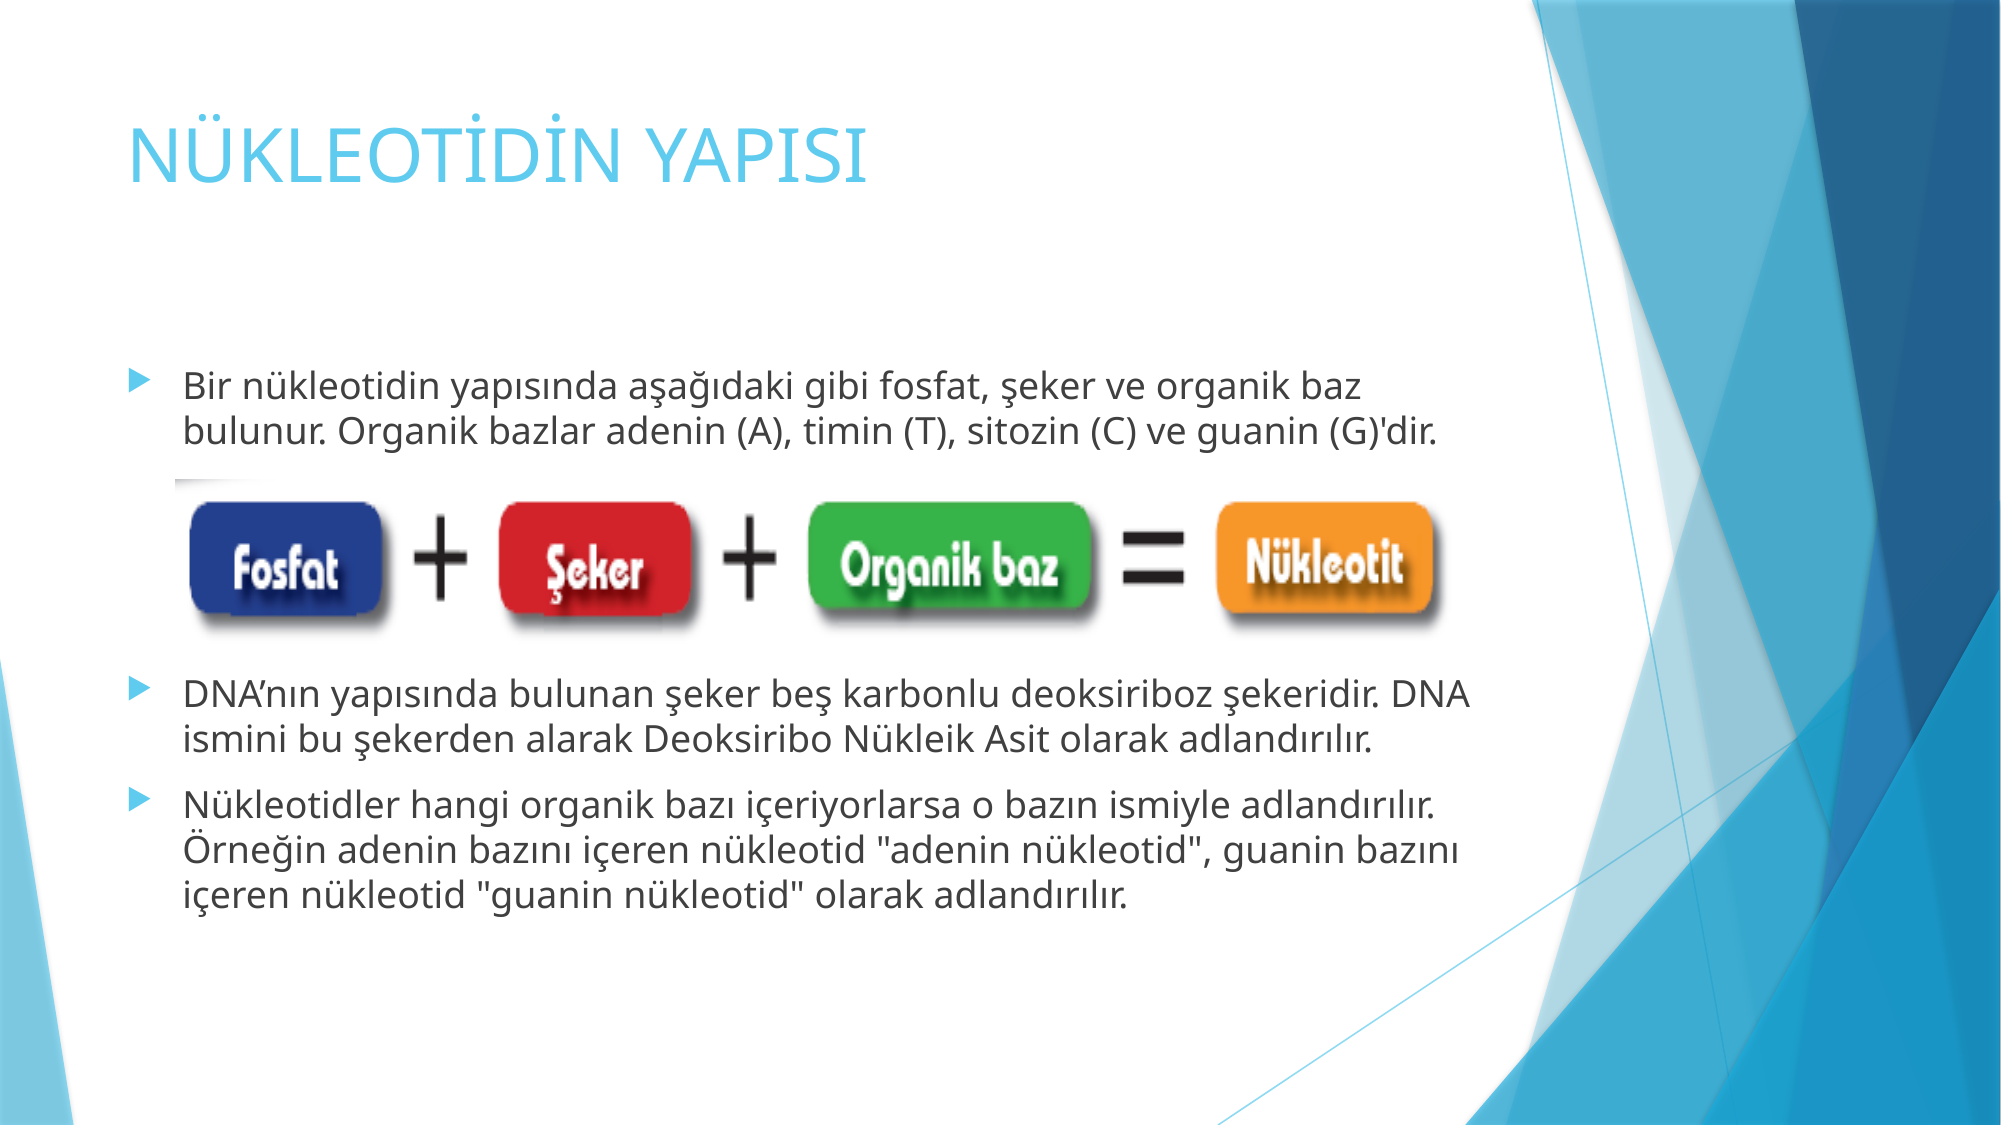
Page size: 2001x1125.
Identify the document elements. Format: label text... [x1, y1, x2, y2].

list Bir nükleotidin yapısında aşağıdaki gibi fosfat, şeker ve organik baz bulunur. Organik bazlar adenin (A), timin (T), sitozin (C) ve guanin (G)'dir. DNA’nın yapısında bulunan şeker beş karbonlu deoksiriboz şekeridir. DNA ismini bu şekerden alarak Deoksiribo Nükleik Asit olarak adlandırılır. Nükleotidler hangi organik bazı içeriyorlarsa o bazın ismiyle adlandırılır. Örneğin adenin bazını içeren nükleotid "adenin nükleotid", guanin bazını içeren nükleotid "guanin nükleotid" olarak adlandırılır. [111, 354, 1522, 992]
picture [175, 478, 1452, 648]
title NÜKLEOTİDİN YAPISI [111, 99, 1522, 317]
